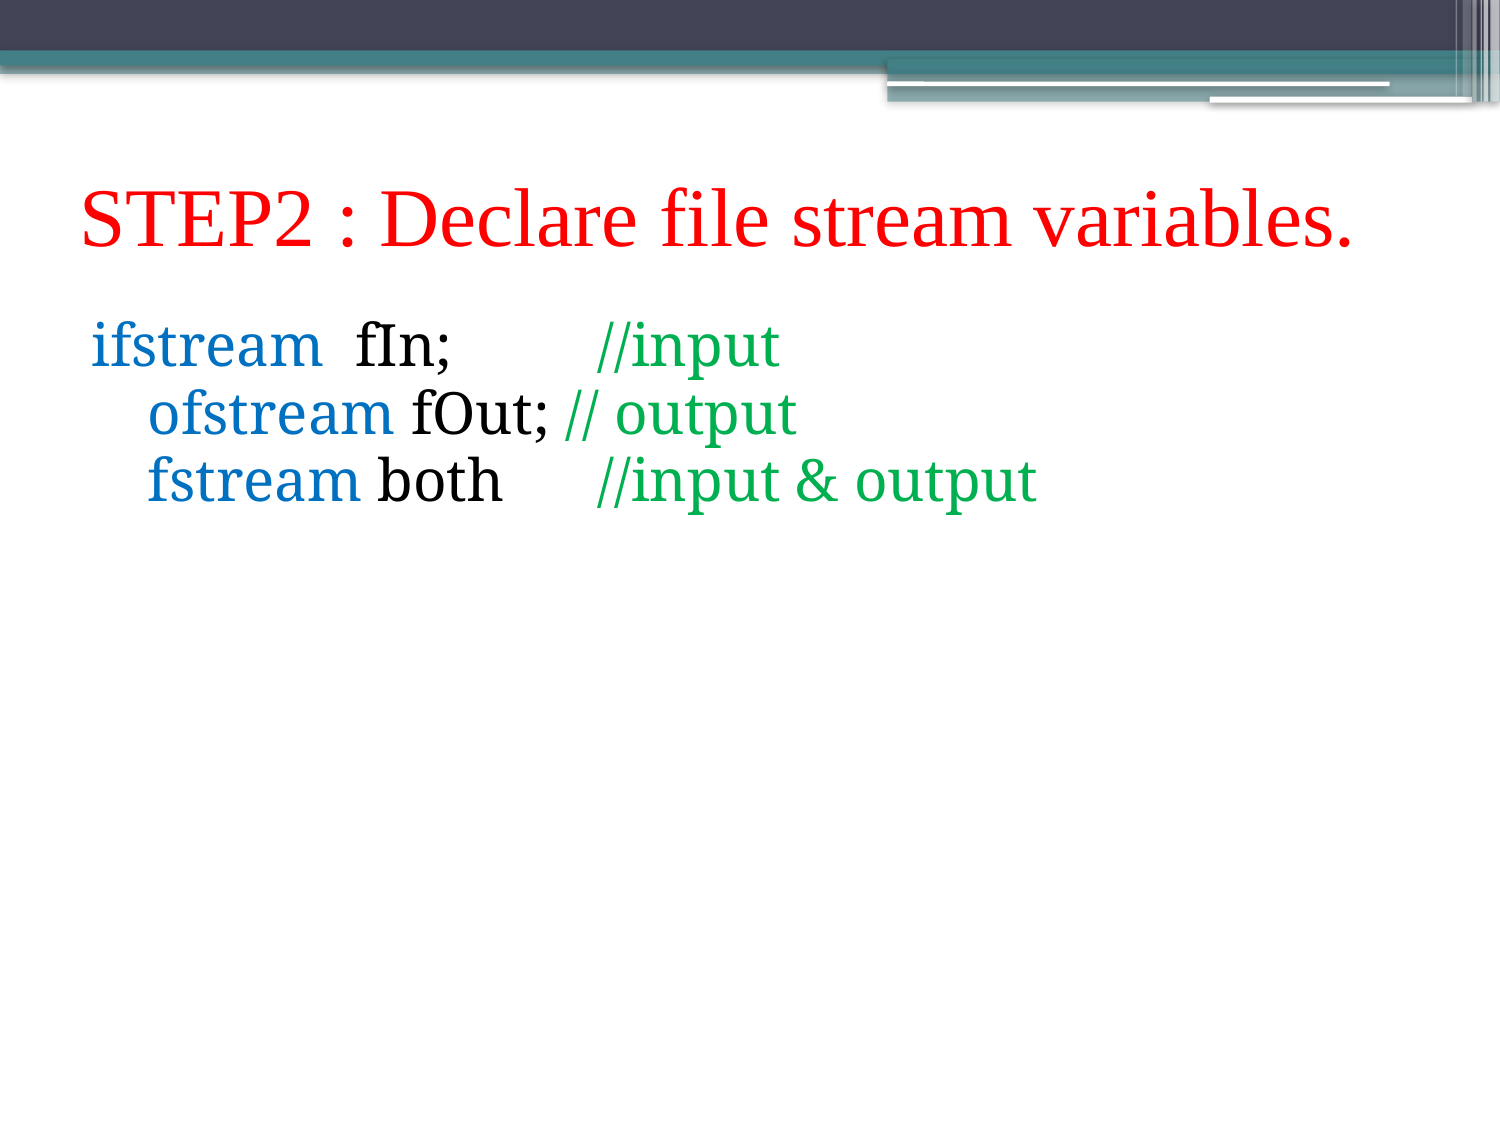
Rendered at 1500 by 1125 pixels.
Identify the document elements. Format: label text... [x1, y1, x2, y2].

list ifstream fIn; //input ofstream fOut; // output fstream both //input & output [76, 314, 1427, 1024]
title STEP2 : Declare file stream variables. [64, 125, 1415, 301]
